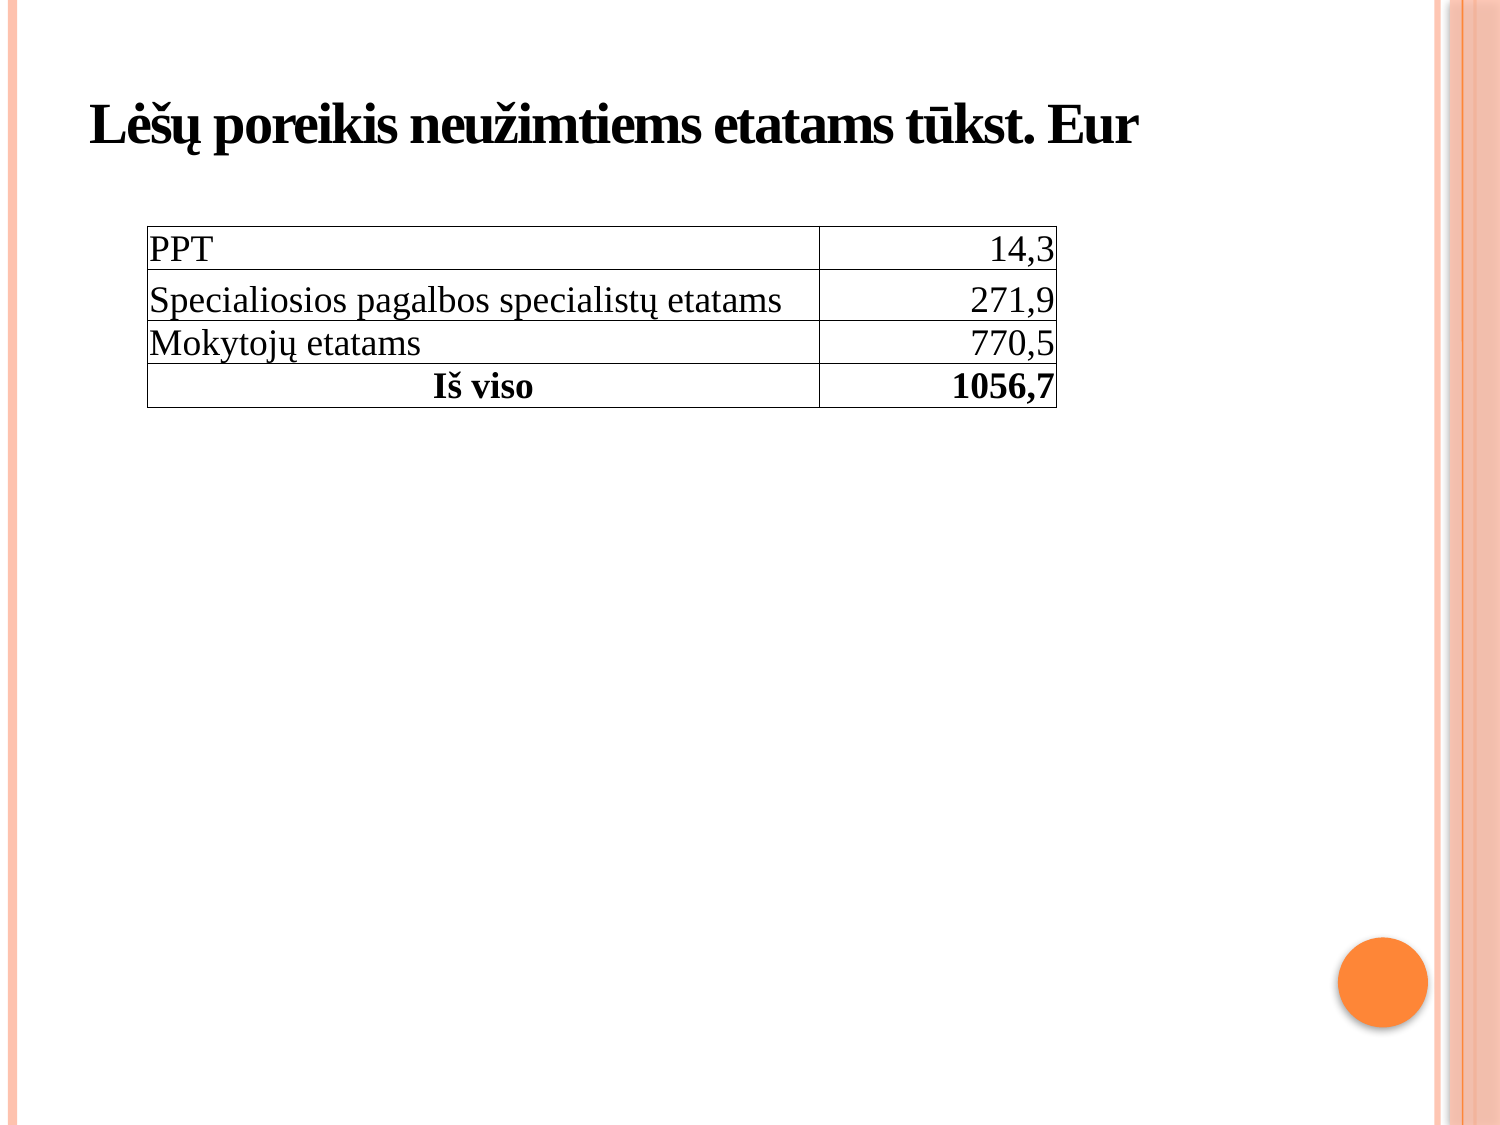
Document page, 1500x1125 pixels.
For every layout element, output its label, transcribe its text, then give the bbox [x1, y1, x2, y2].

table_cell 770,5 [820, 321, 1056, 363]
table_header PPT [148, 227, 819, 269]
table_header 14,3 [820, 227, 1056, 269]
table_cell Mokytojų etatams [148, 321, 819, 363]
table_cell Specialiosios pagalbos specialistų etatams [148, 270, 819, 320]
title Lėšų poreikis neužimtiems etatams tūkst. Eur [75, 45, 1300, 233]
table_cell Iš viso [148, 364, 819, 407]
table_cell 271,9 [820, 270, 1056, 320]
table_cell 1056,7 [820, 364, 1056, 407]
